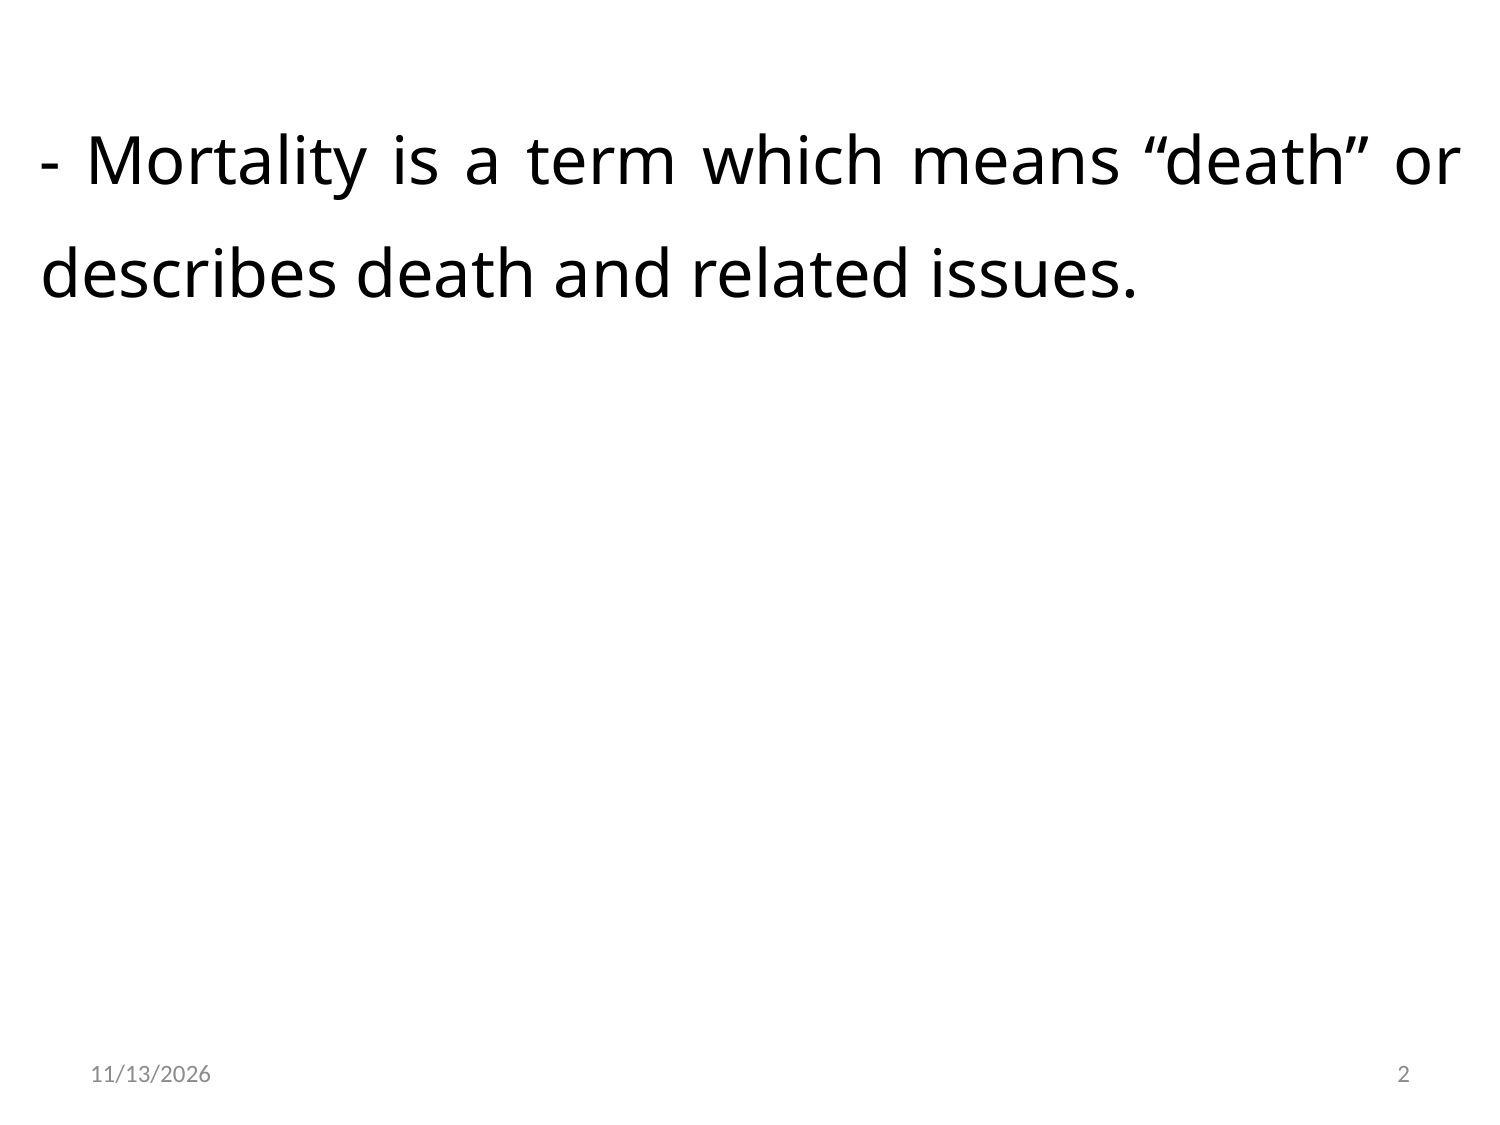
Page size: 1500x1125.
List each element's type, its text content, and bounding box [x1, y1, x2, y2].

slide_number 2 [1074, 1042, 1425, 1103]
text_box - Mortality is a term which means “death” or describes death and related issues. [24, 78, 1478, 475]
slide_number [75, 1042, 425, 1103]
